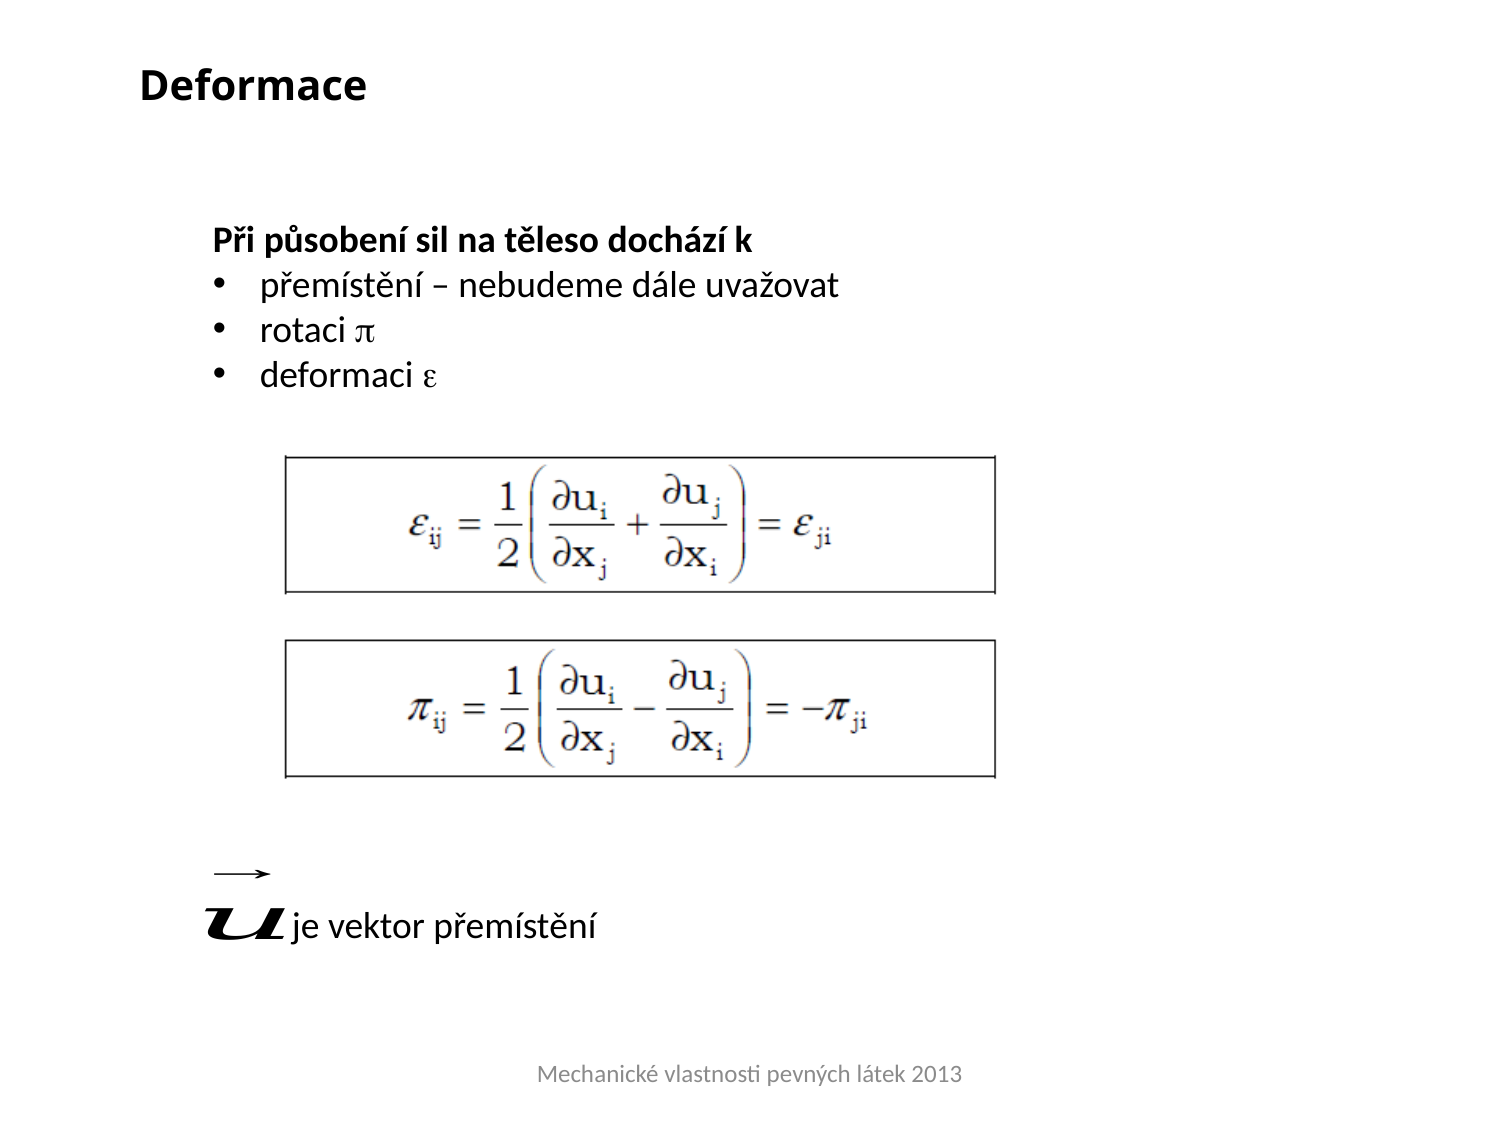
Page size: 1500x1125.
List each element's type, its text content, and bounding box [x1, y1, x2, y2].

text_box Při působení sil na těleso dochází k přemístění – nebudeme dále uvažovat rotaci p deformaci e [198, 208, 856, 403]
footer Mechanické vlastnosti pevných látek 2013 [512, 1042, 988, 1103]
text_box Deformace [123, 51, 408, 116]
picture [265, 444, 1012, 800]
text_box je vektor přemístění [277, 893, 612, 953]
